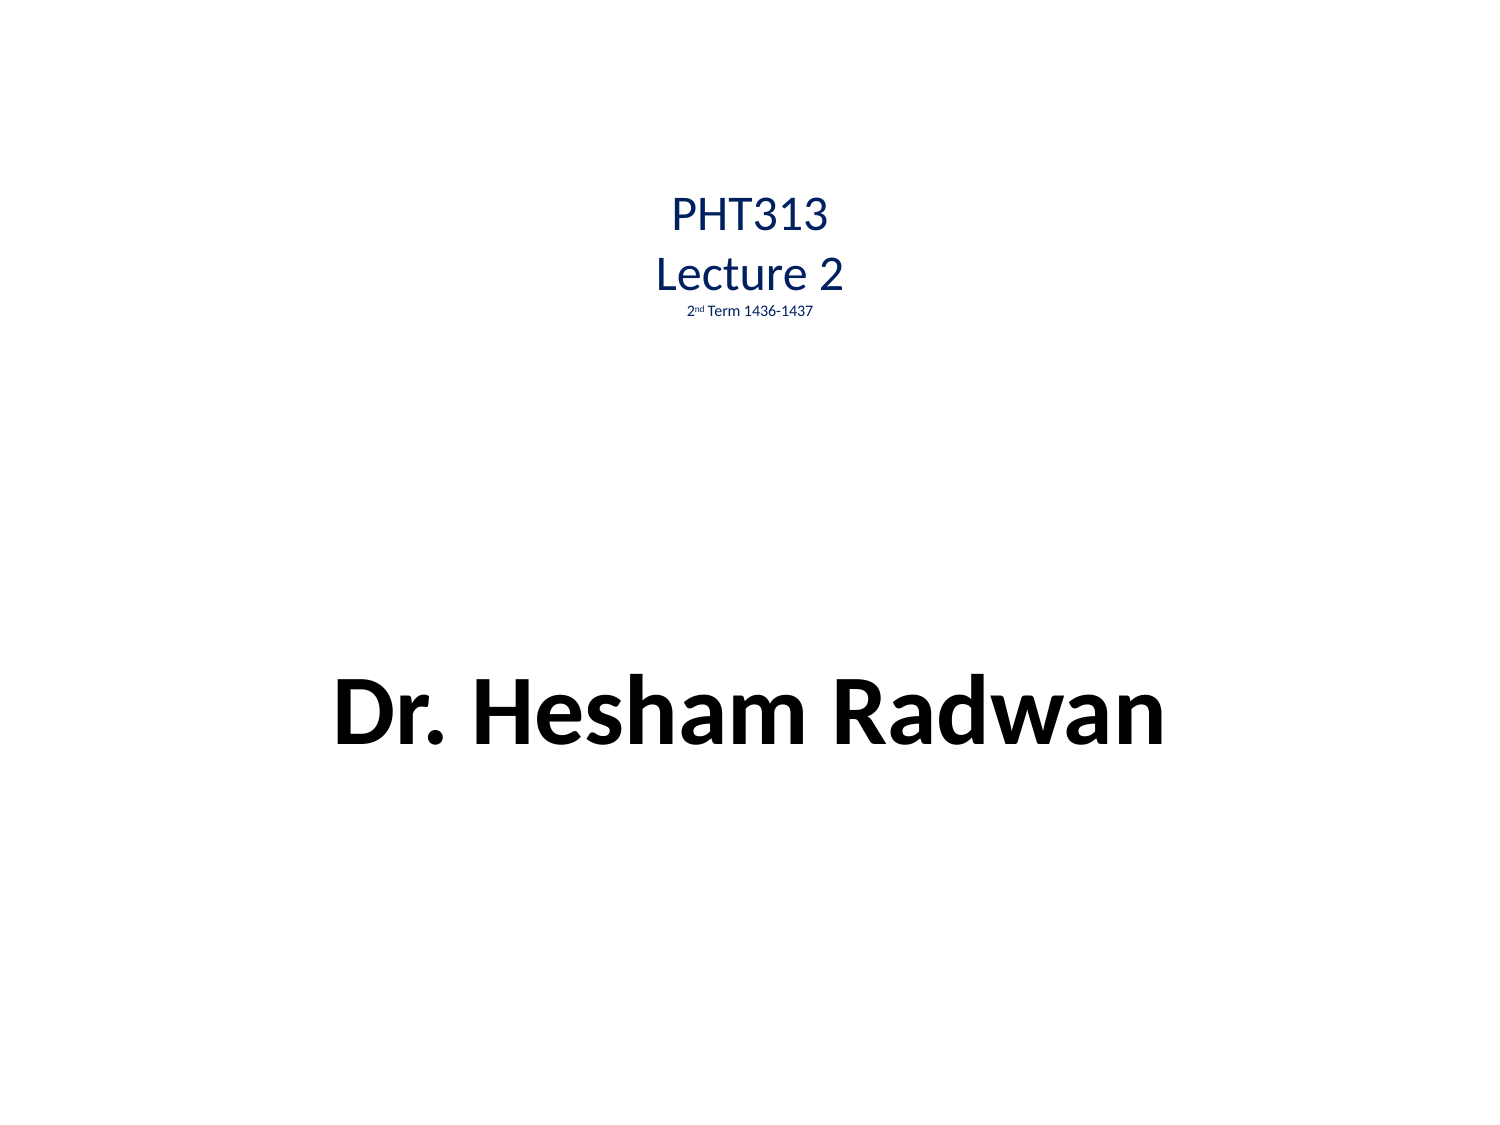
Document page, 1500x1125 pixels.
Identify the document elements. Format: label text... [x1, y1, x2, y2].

subtitle Dr. Hesham Radwan [225, 637, 1275, 925]
title PHT313 Lecture 2 2nd Term 1436-1437 [112, 50, 1388, 351]
